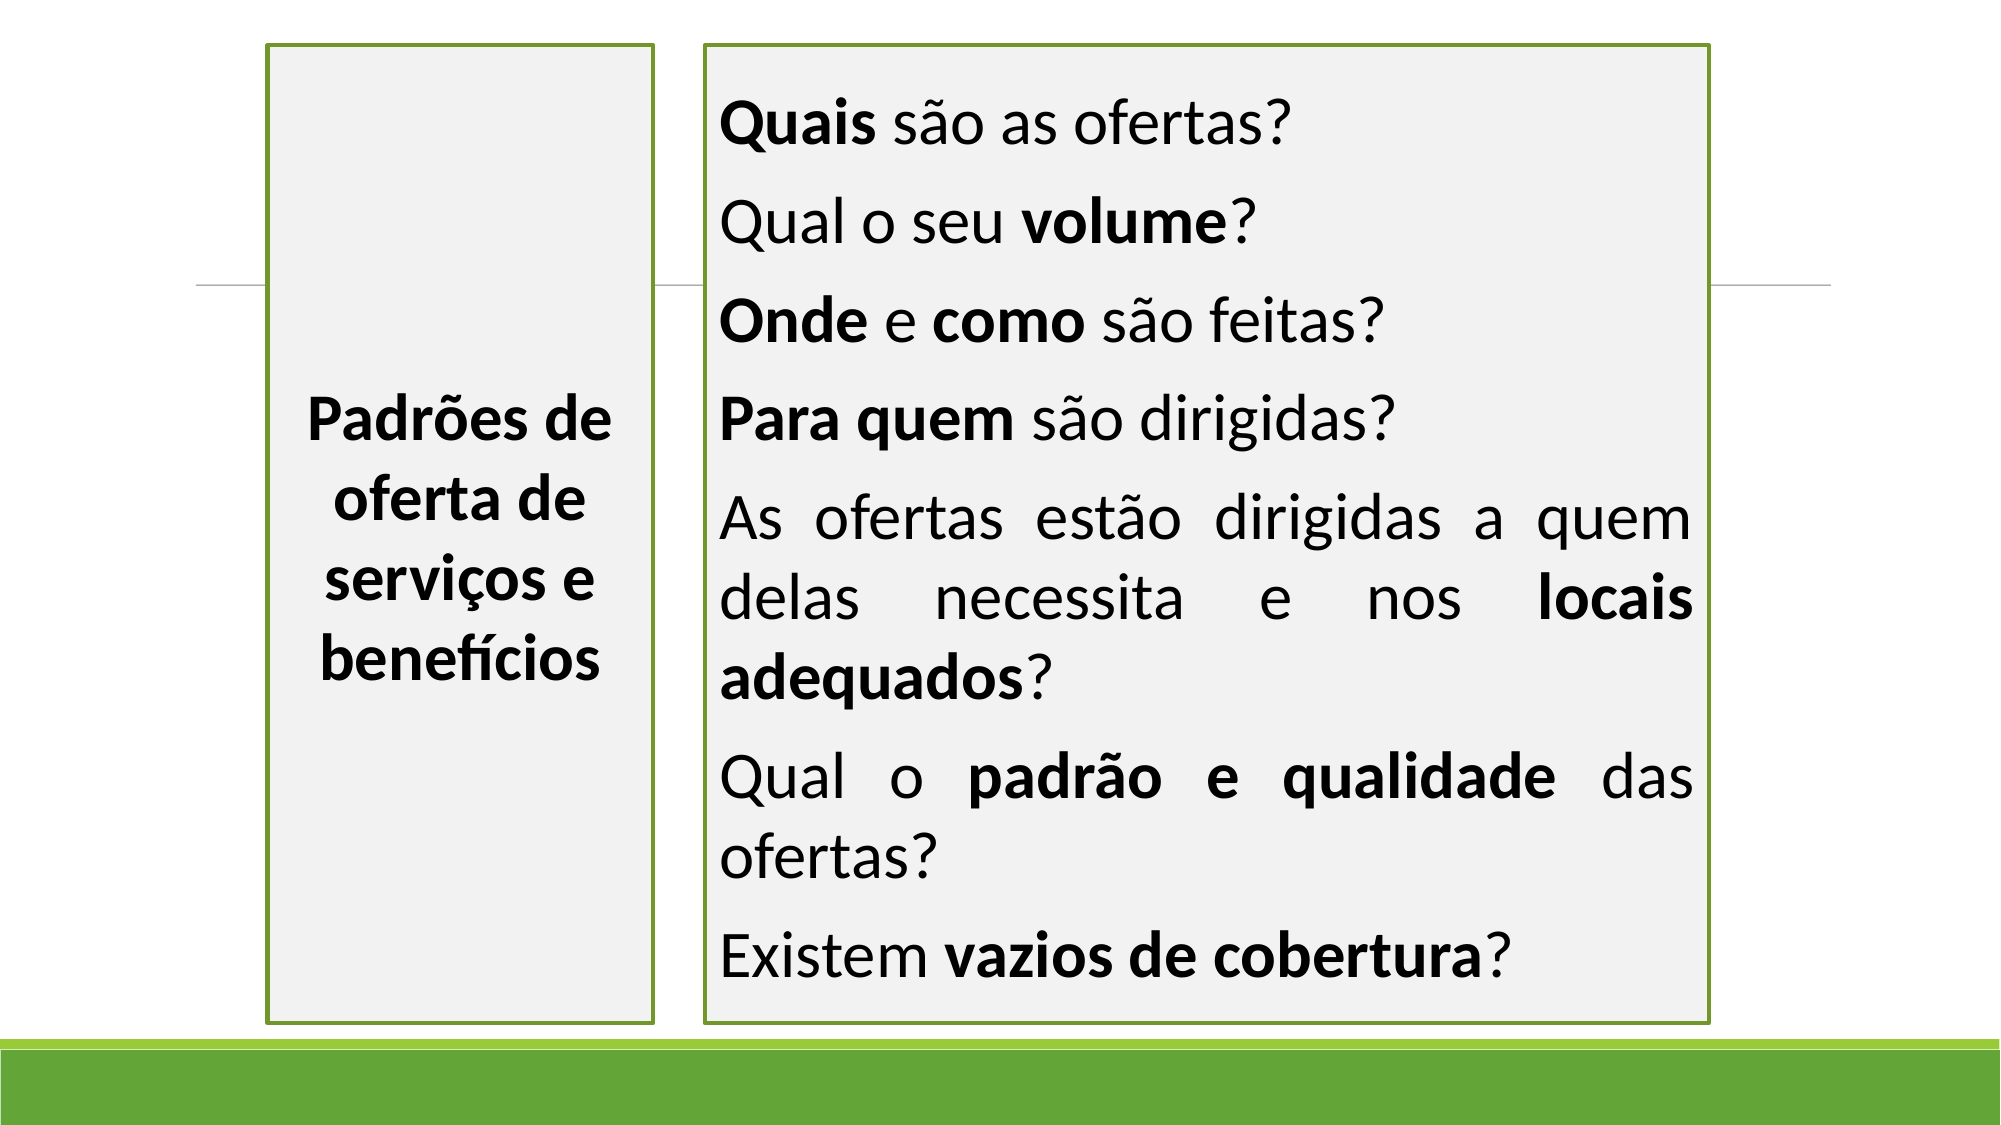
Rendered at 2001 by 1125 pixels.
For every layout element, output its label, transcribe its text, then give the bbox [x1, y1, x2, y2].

text_box Padrões de oferta de serviços e benefícios [265, 43, 655, 1025]
text_box Quais são as ofertas? Qual o seu volume? Onde e como são feitas? Para quem são dirigidas? As ofertas estão dirigidas a quem delas necessita e nos locais adequados? Qual o padrão e qualidade das ofertas? Existem vazios de cobertura? [703, 43, 1711, 1025]
